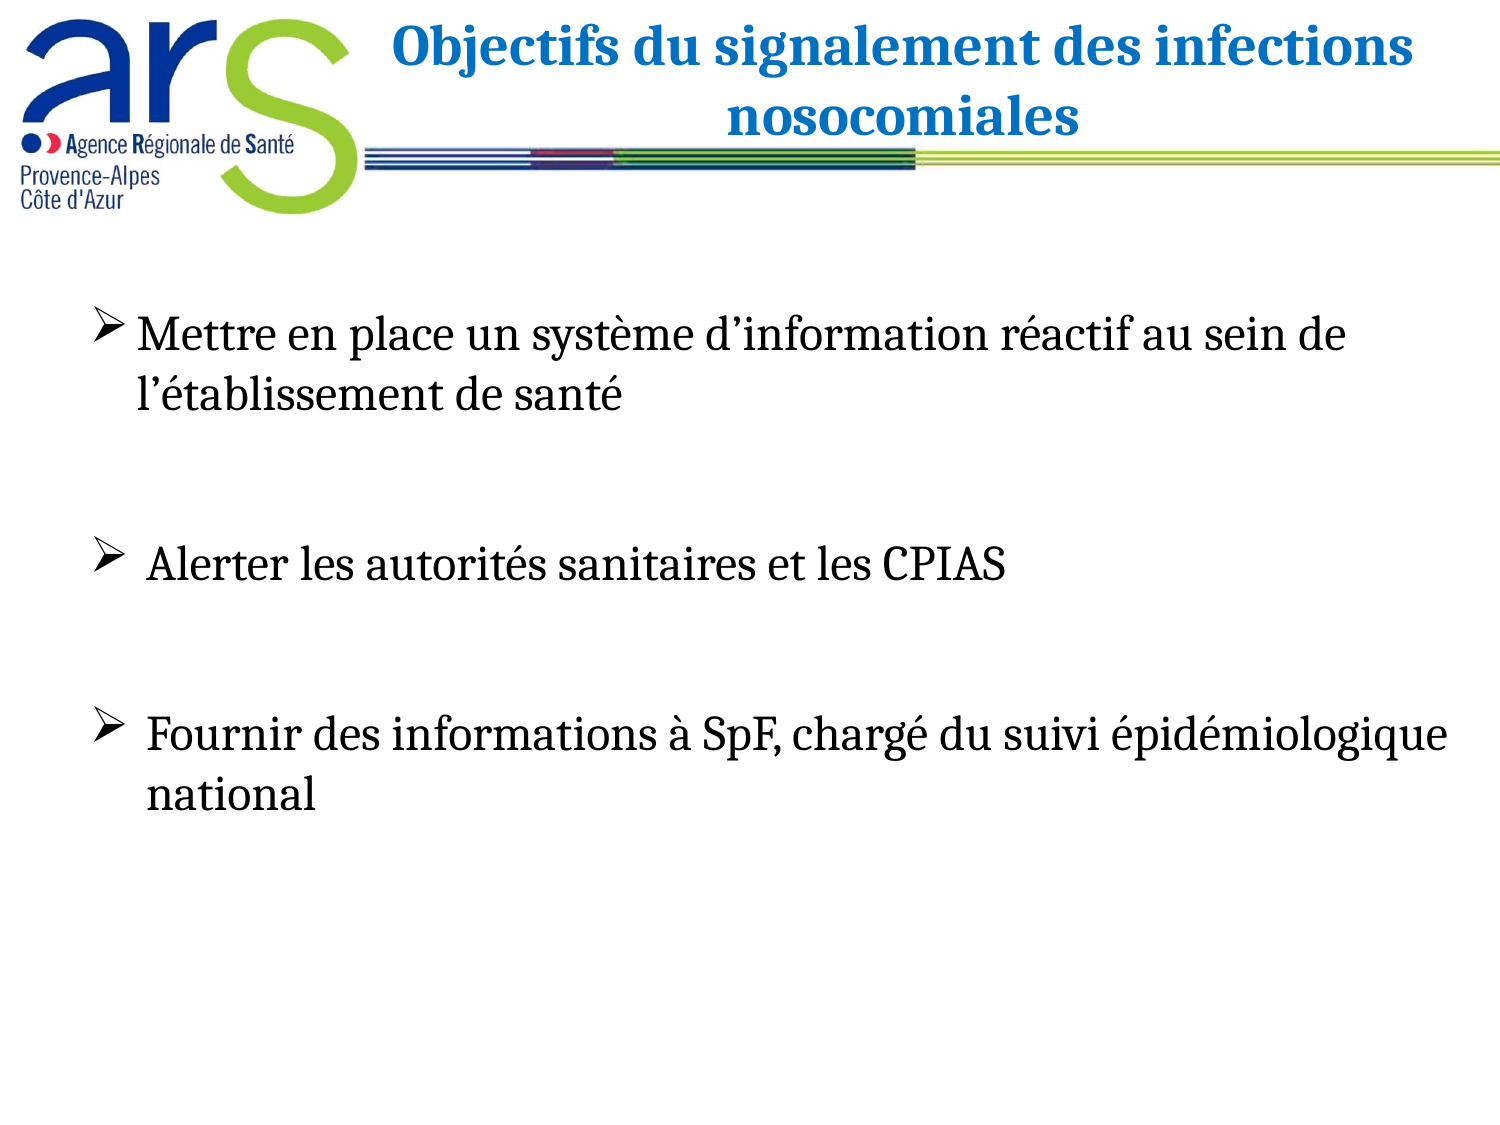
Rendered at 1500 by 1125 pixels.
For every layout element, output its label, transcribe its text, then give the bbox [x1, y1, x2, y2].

picture [0, 0, 1500, 208]
text_box Objectifs du signalement des infections nosocomiales [336, 0, 1471, 155]
text_box Mettre en place un système d’information réactif au sein de l’établissement de santé Alerter les autorités sanitaires et les CPIAS Fournir des informations à SpF, chargé du suivi épidémiologique national [0, 208, 1471, 828]
